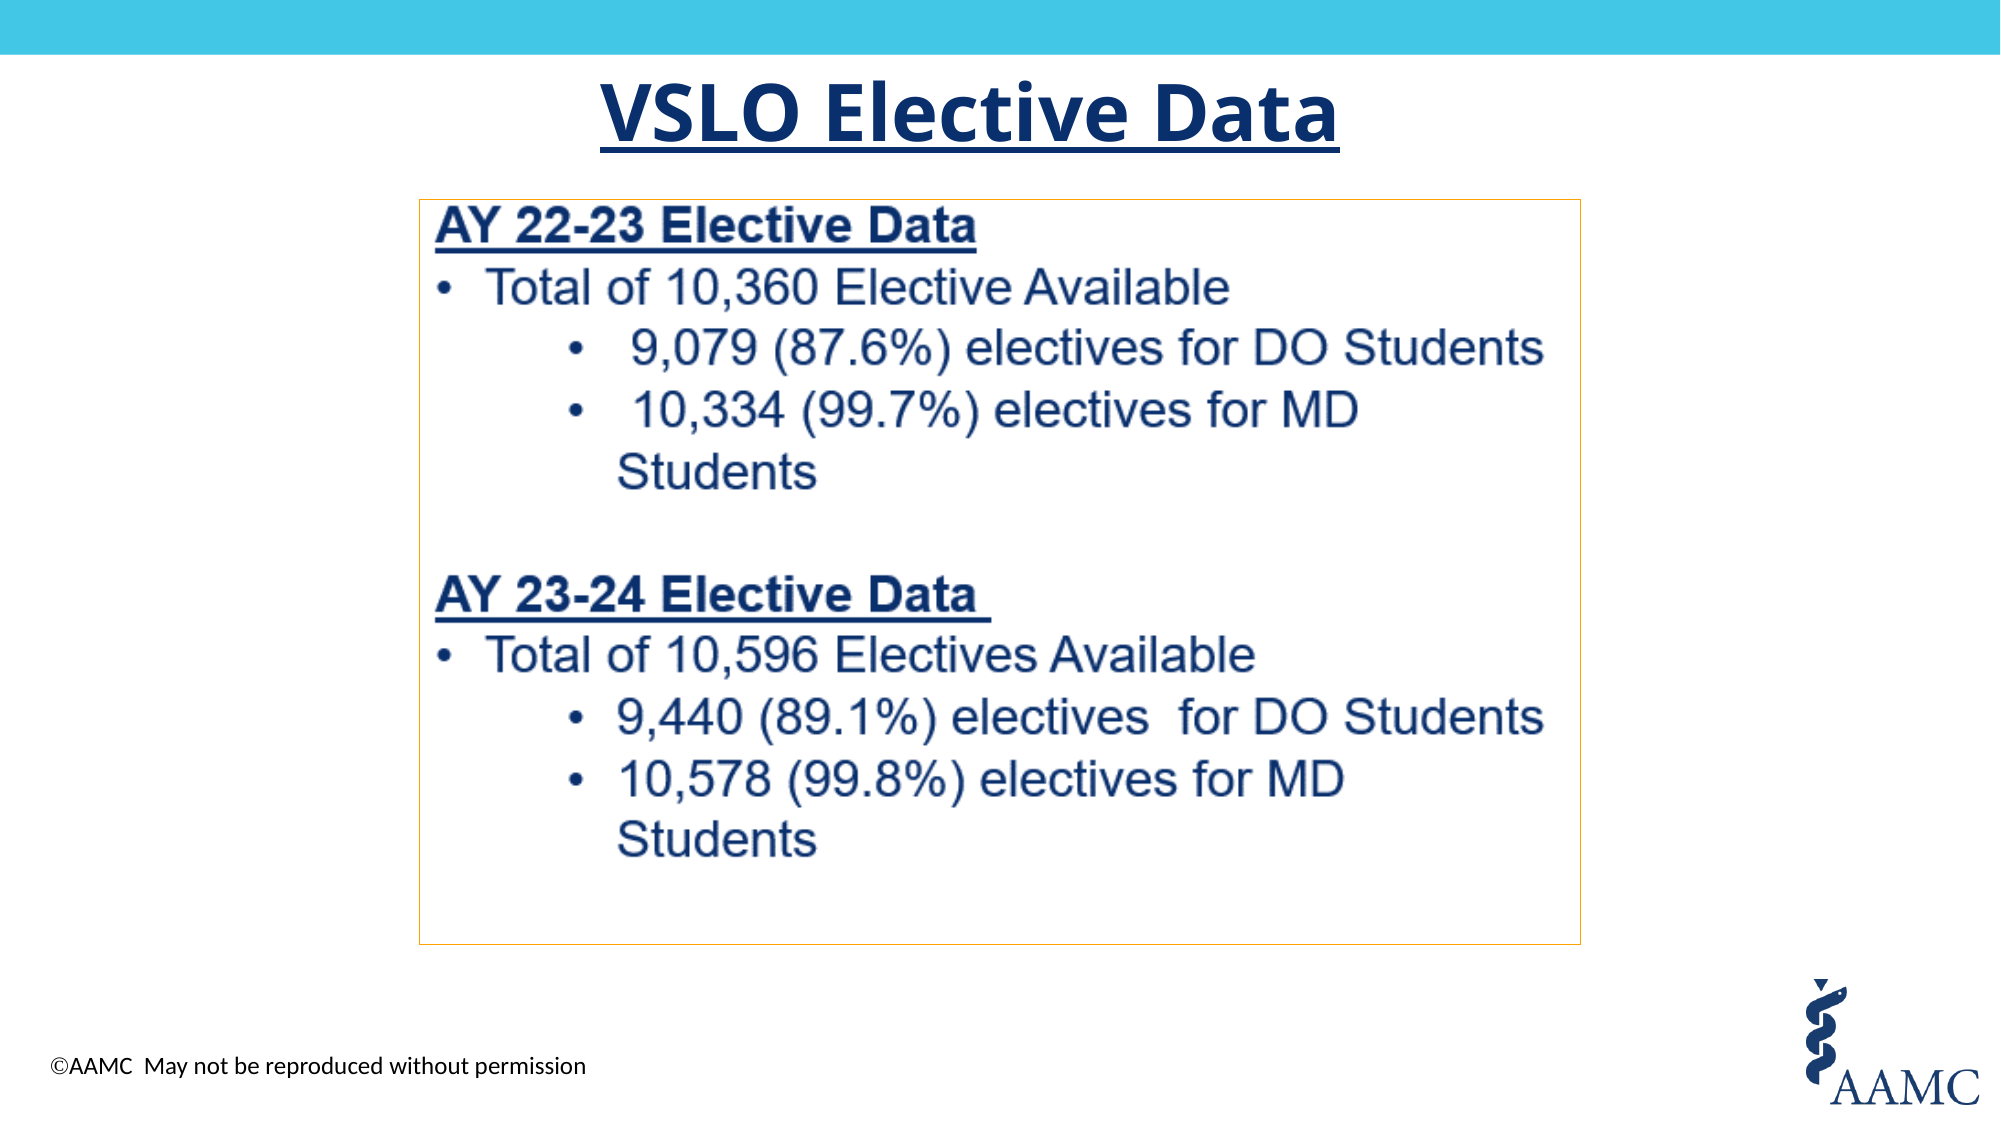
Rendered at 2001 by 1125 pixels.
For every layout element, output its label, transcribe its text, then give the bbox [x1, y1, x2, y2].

title VSLO Elective Data [282, 64, 1659, 167]
picture [0, 0, 2001, 1125]
text_box ©AAMC May not be reproduced without permission [35, 1042, 933, 1125]
